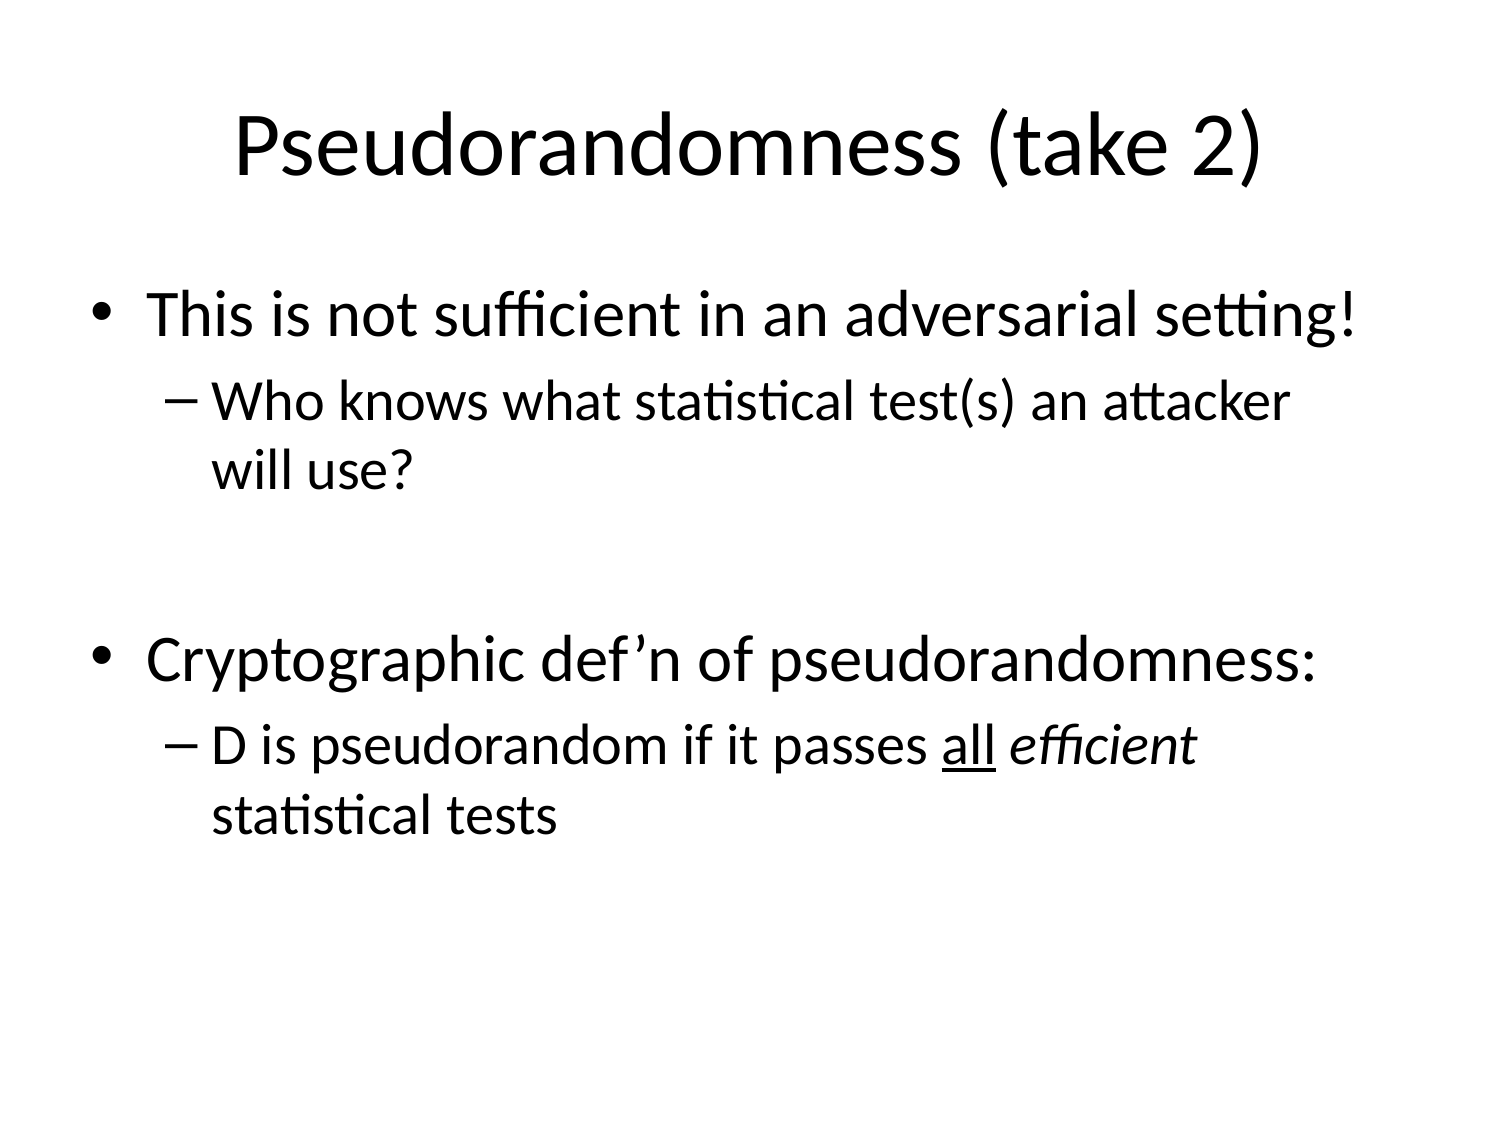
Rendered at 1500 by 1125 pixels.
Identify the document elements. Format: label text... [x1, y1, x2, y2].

title Pseudorandomness (take 2) [75, 45, 1425, 233]
list This is not sufficient in an adversarial setting! Who knows what statistical test(s) an attacker will use? Cryptographic def’n of pseudorandomness: D is pseudorandom if it passes all efficient statistical tests [75, 262, 1425, 1005]
